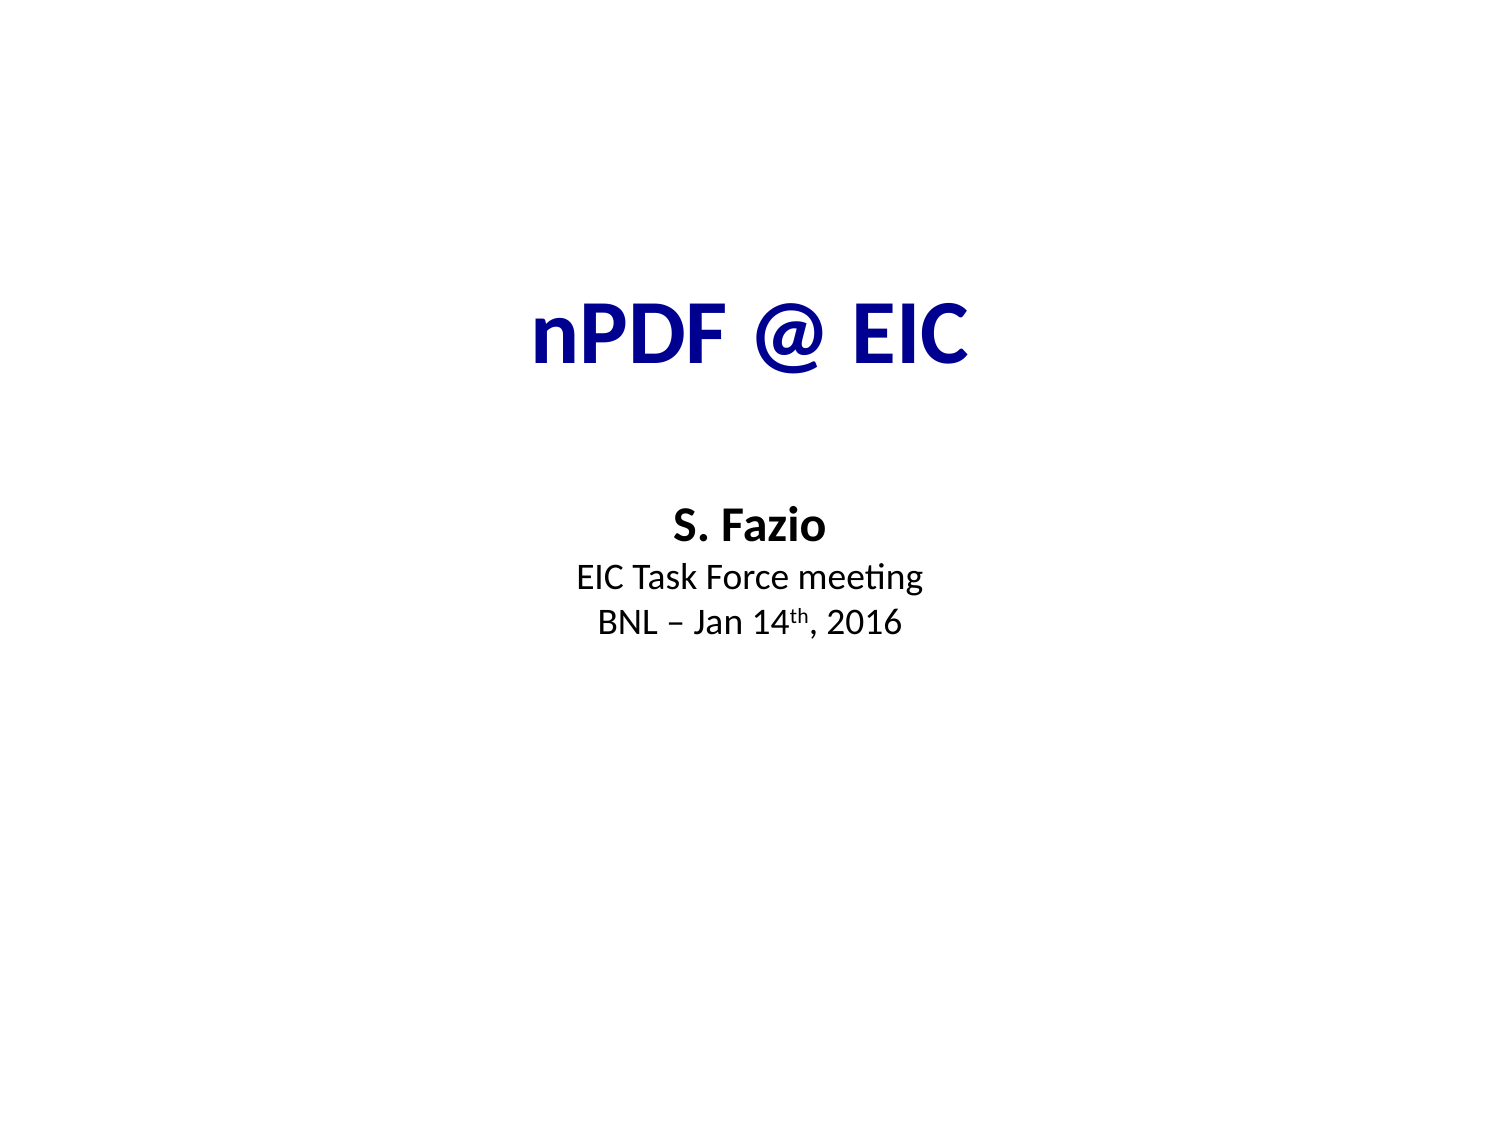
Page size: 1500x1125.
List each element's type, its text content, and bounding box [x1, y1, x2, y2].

title nPDF @ EIC S. Fazio EIC Task Force meeting BNL – Jan 14th, 2016 [112, 139, 1388, 774]
